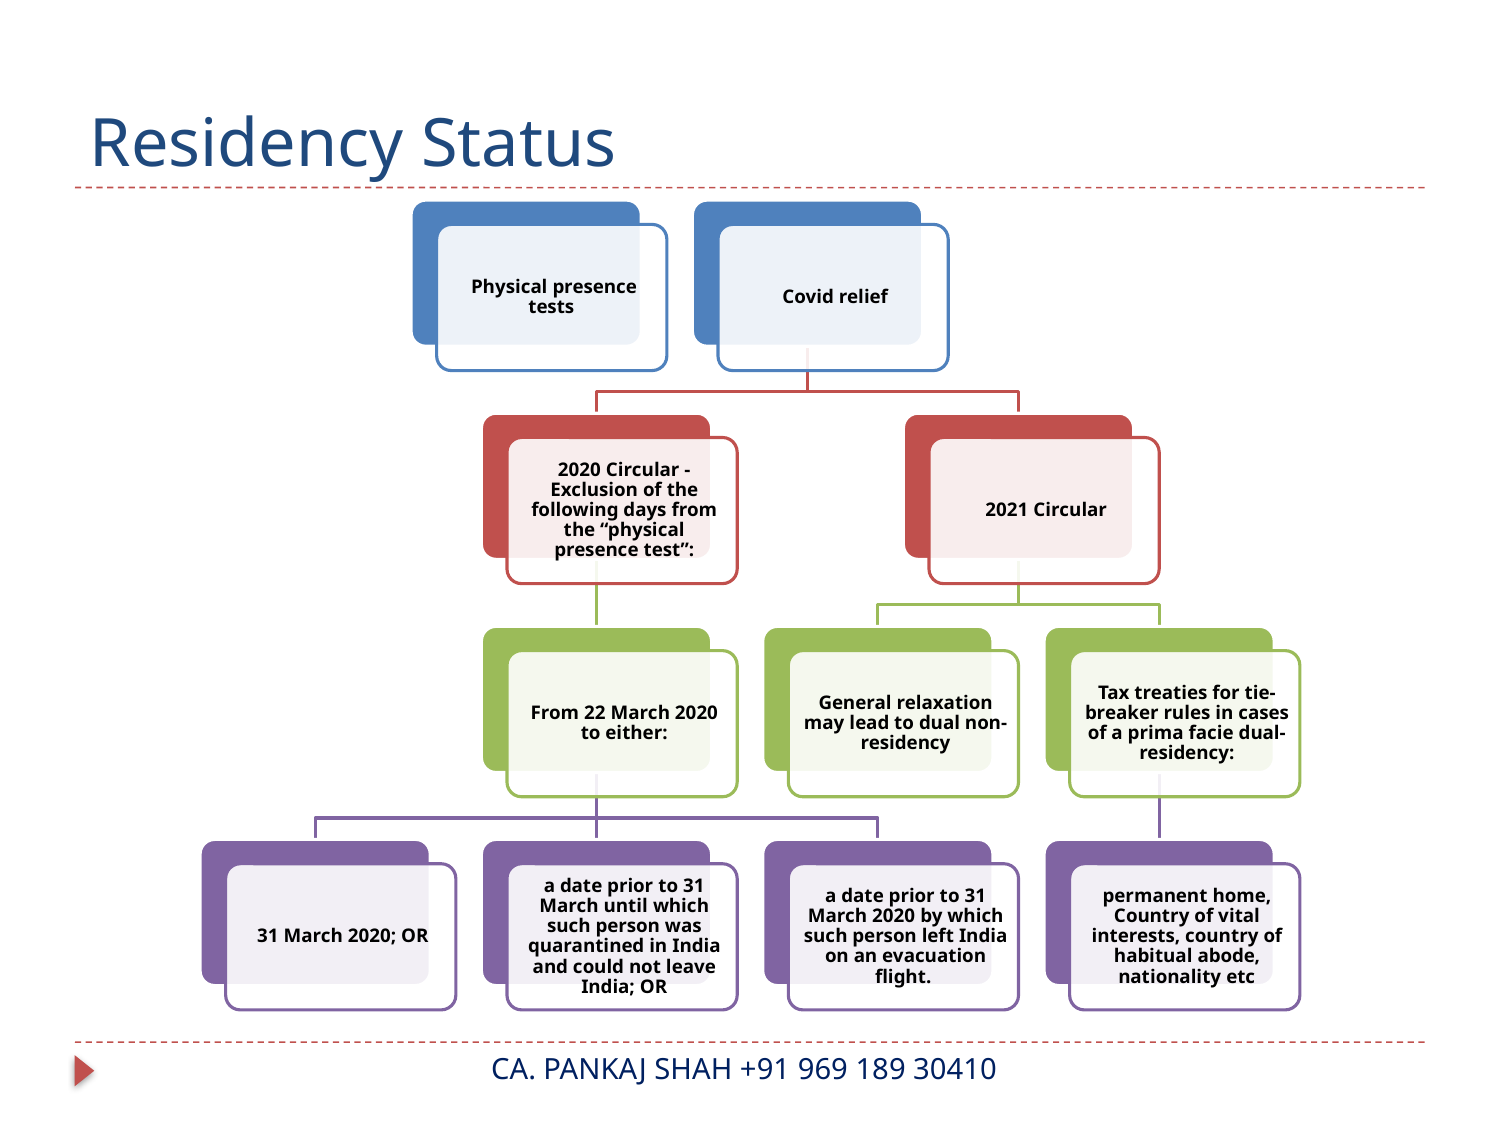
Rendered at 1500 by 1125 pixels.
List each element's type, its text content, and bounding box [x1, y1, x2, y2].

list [74, 199, 1426, 1011]
text_box CA. PANKAJ SHAH +91 969 189 30410 [210, 1042, 1278, 1093]
title Residency Status [75, 24, 1425, 188]
